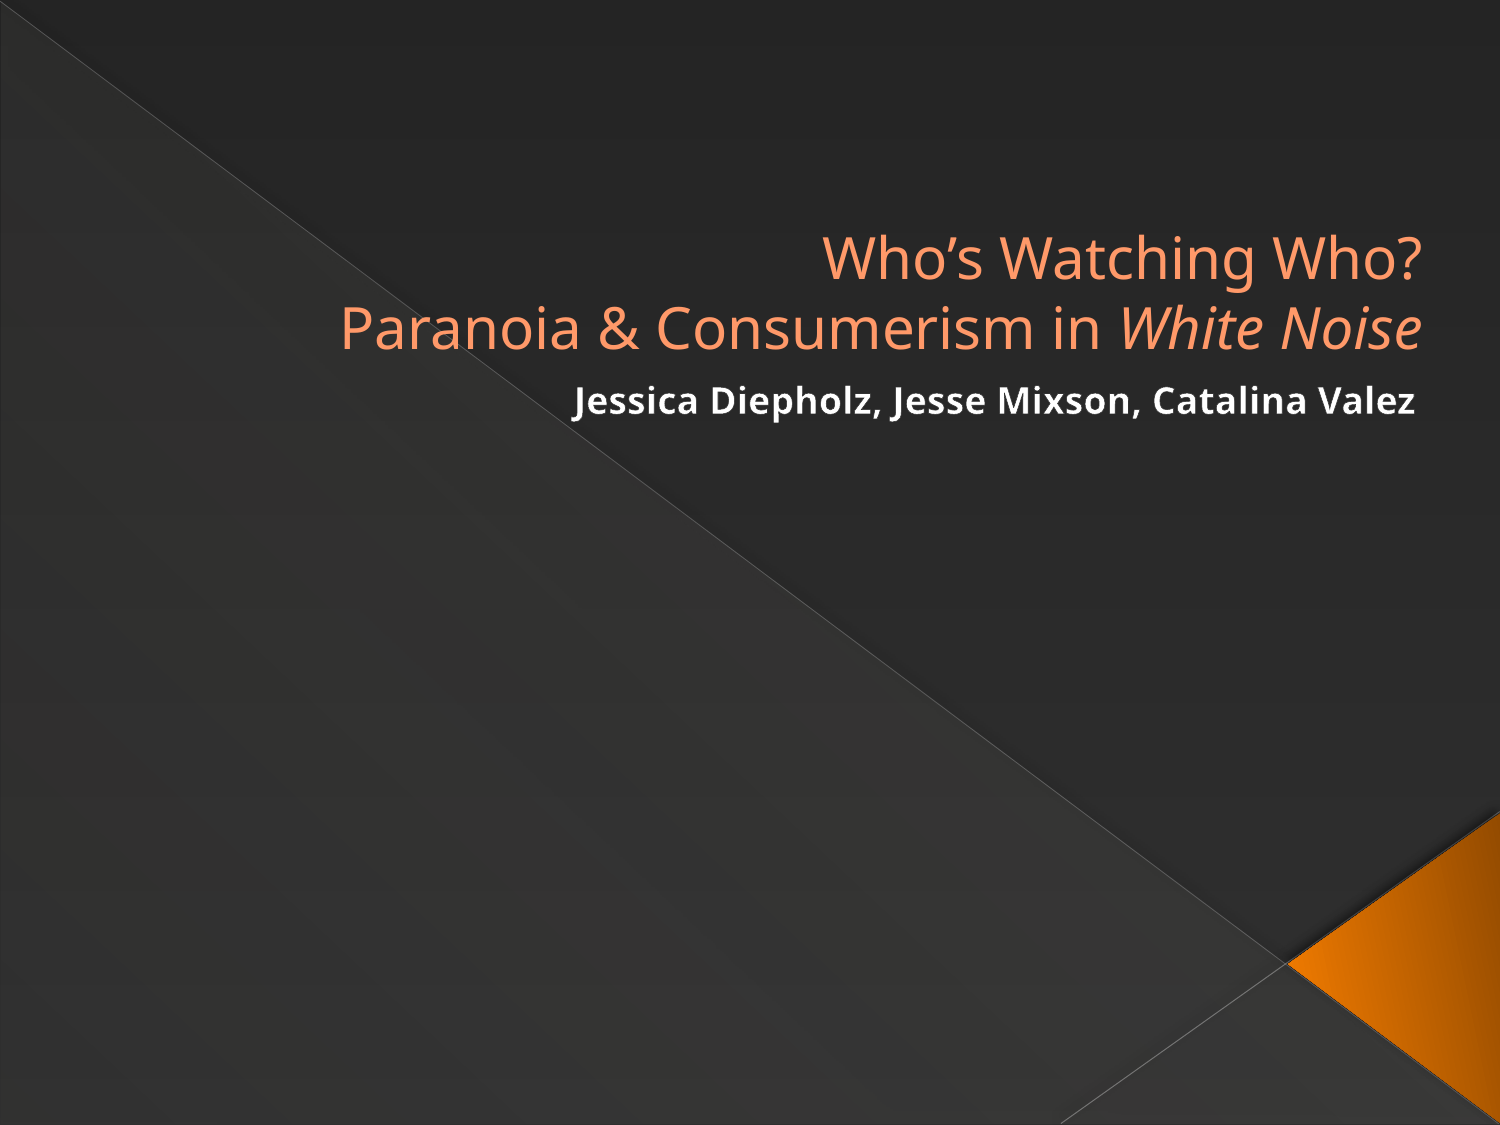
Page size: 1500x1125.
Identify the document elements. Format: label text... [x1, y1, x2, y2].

subtitle Jessica Diepholz, Jesse Mixson, Catalina Valez [114, 369, 1438, 657]
title Who’s Watching Who? Paranoia & Consumerism in White Noise [114, 127, 1438, 369]
